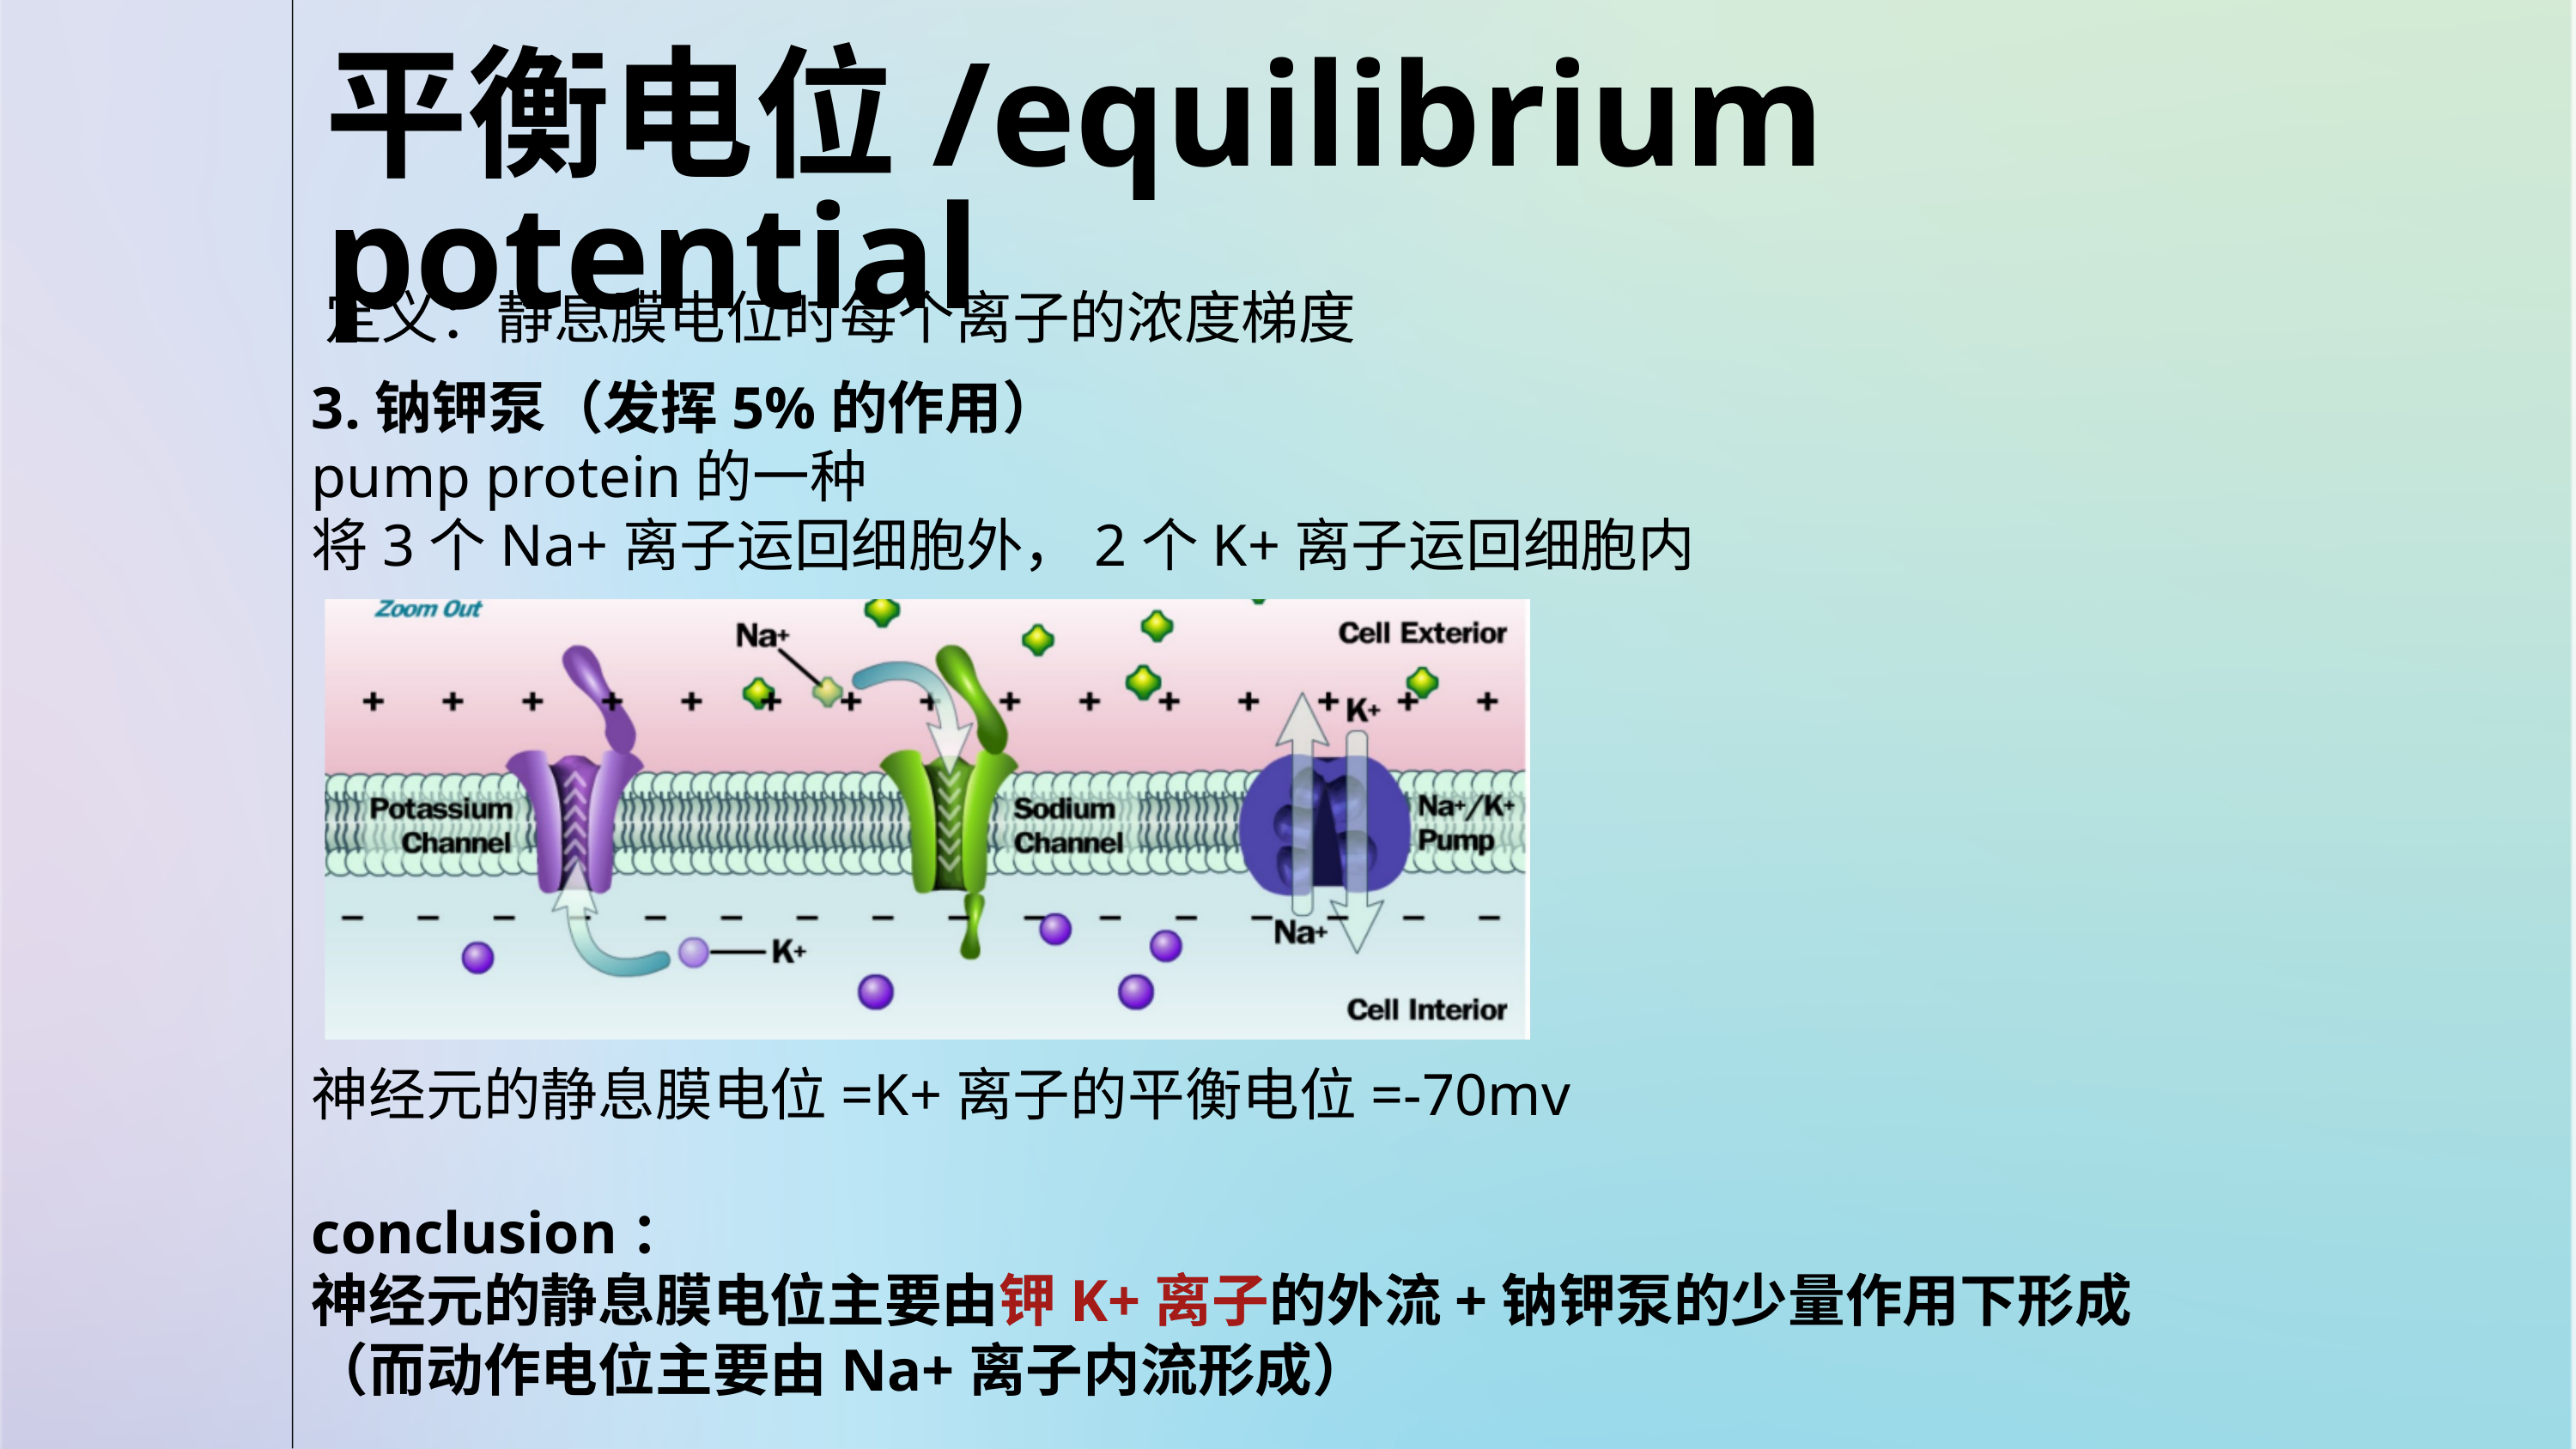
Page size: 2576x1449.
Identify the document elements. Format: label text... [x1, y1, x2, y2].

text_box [325, 34, 2494, 350]
text_box [325, 599, 1530, 1040]
text_box 3.钠钾泵（发挥5%的作用） pump protein的一种 将3个Na+离子运回细胞外，2个K+离子运回细胞内 神经元的静息膜电位=K+离子的平衡电位=-70mv conclusion： 神经元的静息膜电位主要由钾K+离子的外流+钠钾泵的少量作用下形成 （而动作电位主要由Na+离子内流形成） [311, 372, 2432, 1449]
text_box [294, 0, 2576, 1449]
text_box [0, 0, 291, 1449]
